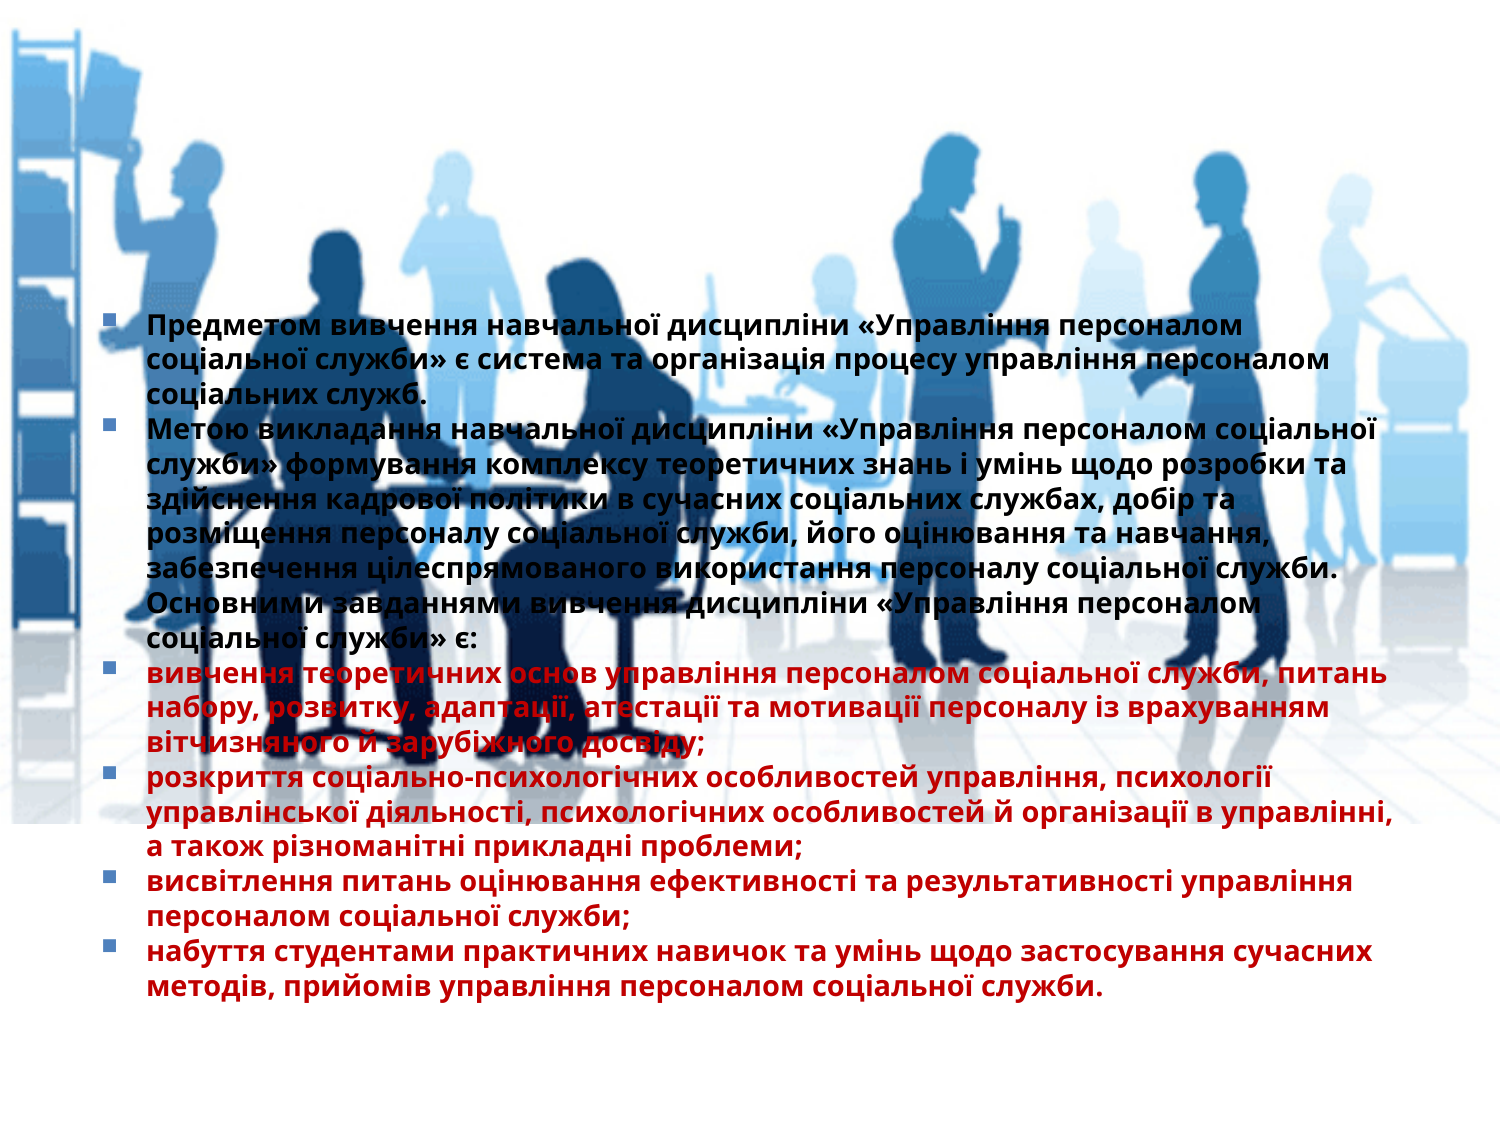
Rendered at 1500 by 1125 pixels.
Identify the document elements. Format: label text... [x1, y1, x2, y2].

list Предметом вивчення навчальної дисципліни «Управління персоналом соціальної служби» є система та організація процесу управління персоналом соціальних служб. Метою викладання навчальної дисципліни «Управління персоналом соціальної служби» формування комплексу теоретичних знань і умінь щодо розробки та здійснення кадрової політики в сучасних соціальних службах, добір та розміщення персоналу соціальної служби, його оцінювання та навчання, забезпечення цілеспрямованого використання персоналу соціальної служби. Основними завданнями вивчення дисципліни «Управління персоналом соціальної служби» є: вивчення теоретичних основ управління персоналом соціальної служби, питань набору, розвитку, адаптації, атестації та мотивації персоналу із врахуванням вітчизняного й зарубіжного досвіду; розкриття соціально-психологічних особливостей управління, психології управлінської діяльності, психологічних особливостей й організації в управлінні, а також різноманітні прикладні проблеми; висвітлення питань оцінювання ефективності та результативності управління персоналом соціальної служби; набуття студентами практичних навичок та умінь щодо застосування сучасних методів, прийомів управління персоналом соціальної служби. [75, 833, 1425, 1050]
picture [0, 0, 1500, 824]
